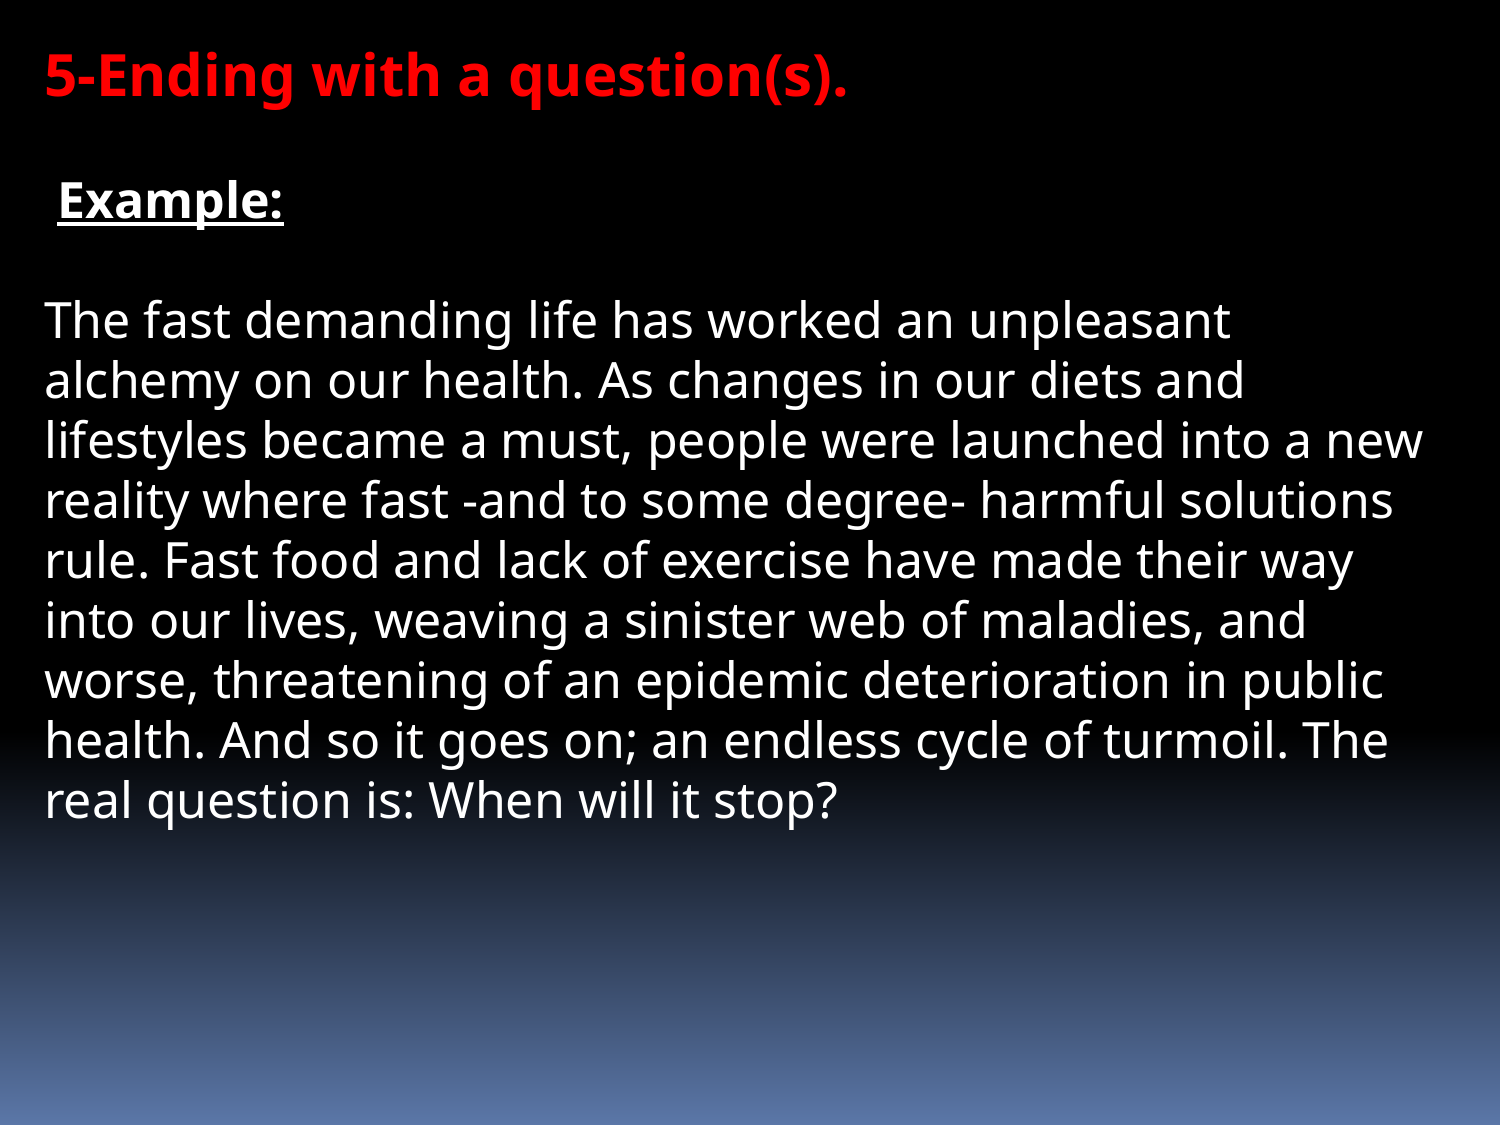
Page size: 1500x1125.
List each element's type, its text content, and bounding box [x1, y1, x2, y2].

text_box 5-Ending with a question(s). Example: The fast demanding life has worked an unpleasant alchemy on our health. As changes in our diets and lifestyles became a must, people were launched into a new reality where fast -and to some degree- harmful solutions rule. Fast food and lack of exercise have made their way into our lives, weaving a sinister web of maladies, and worse, threatening of an epidemic deterioration in public health. And so it goes on; an endless cycle of turmoil. The real question is: When will it stop? [29, 30, 1447, 836]
